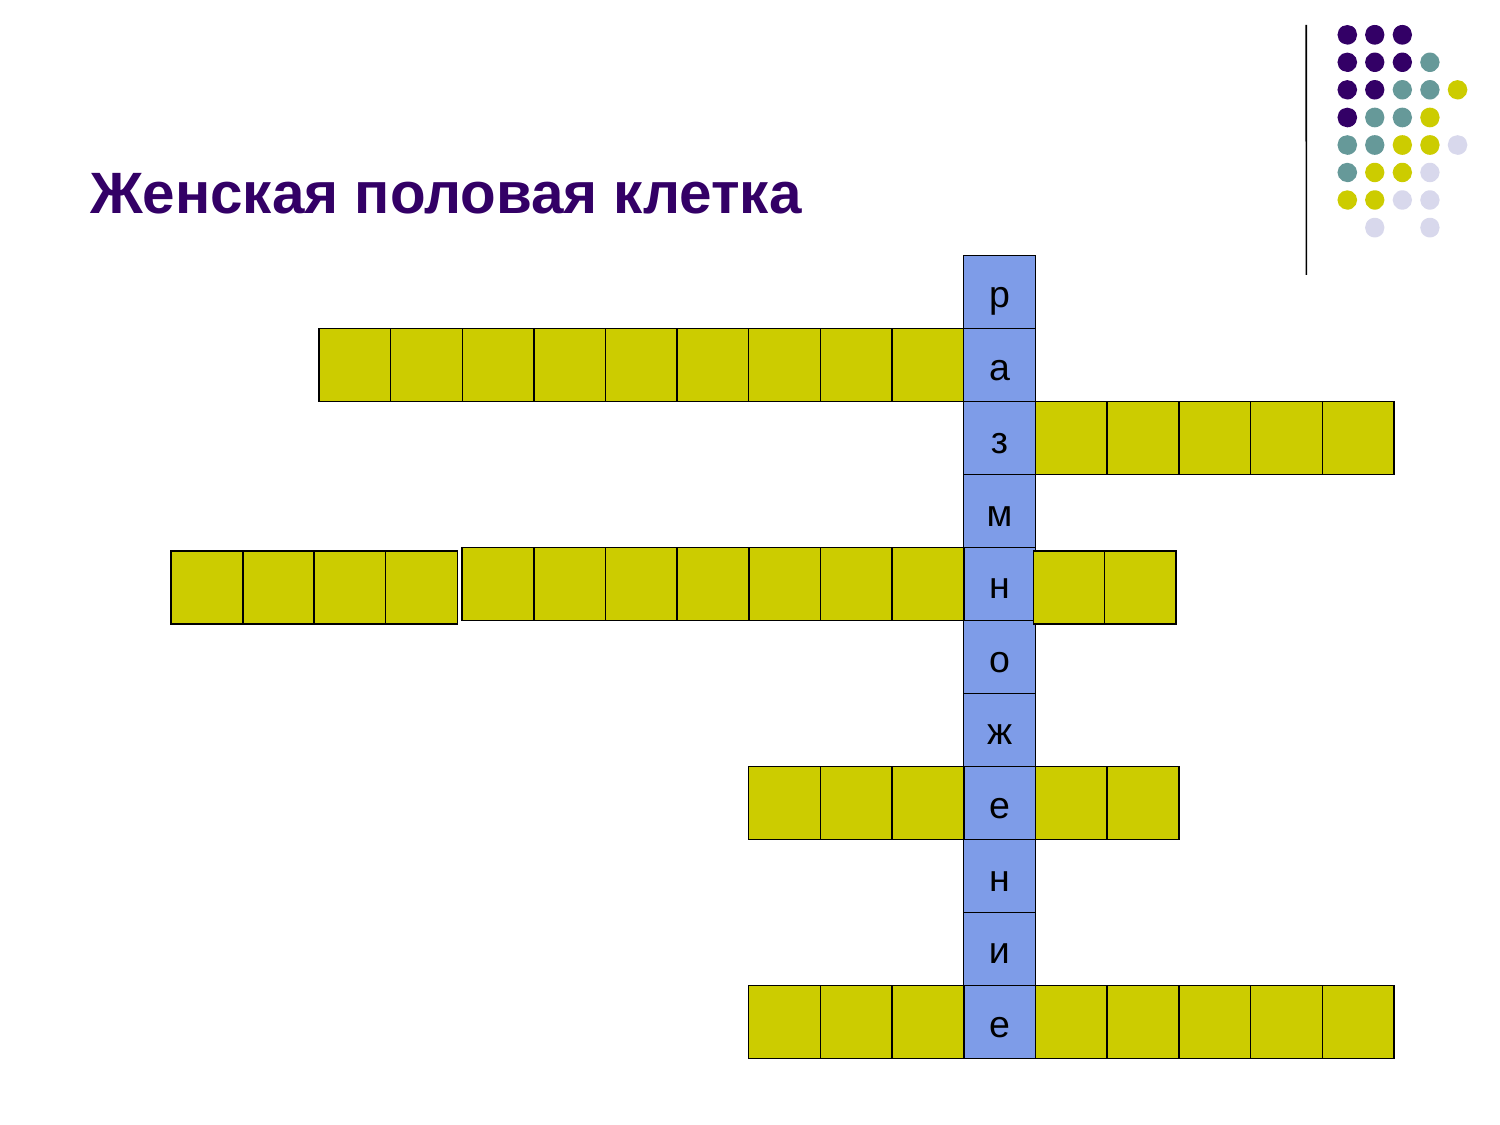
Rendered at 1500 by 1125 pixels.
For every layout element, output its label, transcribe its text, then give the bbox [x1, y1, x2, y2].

text_box [605, 328, 677, 402]
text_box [963, 547, 1036, 692]
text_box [963, 693, 1036, 840]
text_box [1104, 550, 1177, 624]
text_box [820, 328, 892, 402]
text_box и [963, 913, 1036, 985]
text_box [677, 328, 748, 402]
text_box [1252, 985, 1322, 1059]
text_box [462, 547, 531, 621]
text_box [1107, 766, 1179, 840]
text_box [748, 328, 820, 402]
text_box [1322, 401, 1394, 475]
text_box [1041, 550, 1104, 624]
title Женская половая клетка [74, 19, 1313, 233]
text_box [963, 401, 1036, 546]
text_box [751, 547, 965, 621]
text_box [1041, 766, 1107, 840]
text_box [241, 550, 458, 625]
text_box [748, 985, 965, 1059]
text_box н [963, 848, 1036, 913]
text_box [1035, 401, 1251, 475]
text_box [533, 547, 750, 621]
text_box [1035, 985, 1251, 1059]
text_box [748, 766, 965, 840]
text_box е [965, 985, 1033, 1059]
text_box [1252, 401, 1322, 475]
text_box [318, 328, 535, 402]
text_box [892, 328, 958, 402]
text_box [963, 255, 1036, 400]
text_box [171, 550, 240, 624]
text_box [535, 328, 605, 402]
text_box [1322, 985, 1394, 1059]
